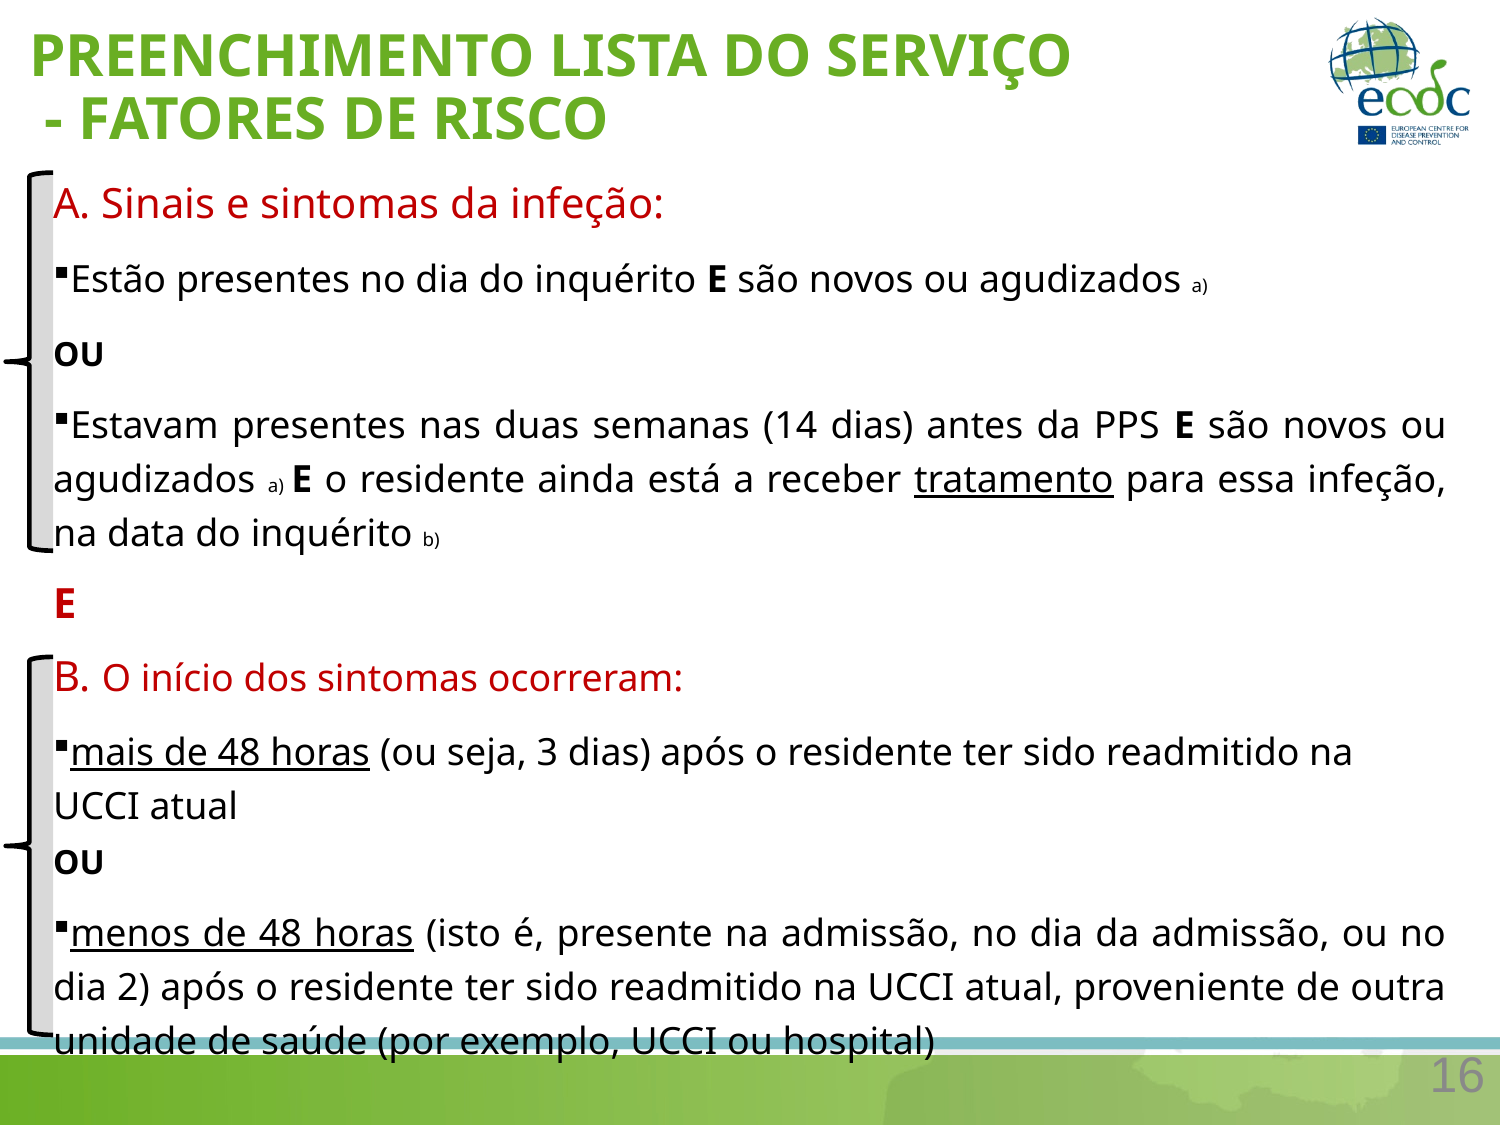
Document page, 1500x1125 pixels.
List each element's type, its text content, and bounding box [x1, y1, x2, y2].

text_box [4, 171, 54, 552]
title PREENCHIMENTO LISTA DO SERVIÇO - FATORES DE RISCO [29, 26, 1380, 161]
slide_number 16 [1149, 1042, 1500, 1103]
picture [0, 1037, 1500, 1125]
list A. Sinais e sintomas da infeção: Estão presentes no dia do inquérito E são novos ou agudizados a) OU Estavam presentes nas duas semanas (14 dias) antes da PPS E são novos ou agudizados a) E o residente ainda está a receber tratamento para essa infeção, na data do inquérito b) E B. O início dos sintomas ocorreram: mais de 48 horas (ou seja, 3 dias) após o residente ter sido readmitido na UCCI atual OU menos de 48 horas (isto é, presente na admissão, no dia da admissão, ou no dia 2) após o residente ter sido readmitido na UCCI atual, proveniente de outra unidade de saúde (por exemplo, UCCI ou hospital) [53, 172, 1447, 1000]
text_box [4, 656, 54, 1036]
picture [1328, 17, 1473, 148]
